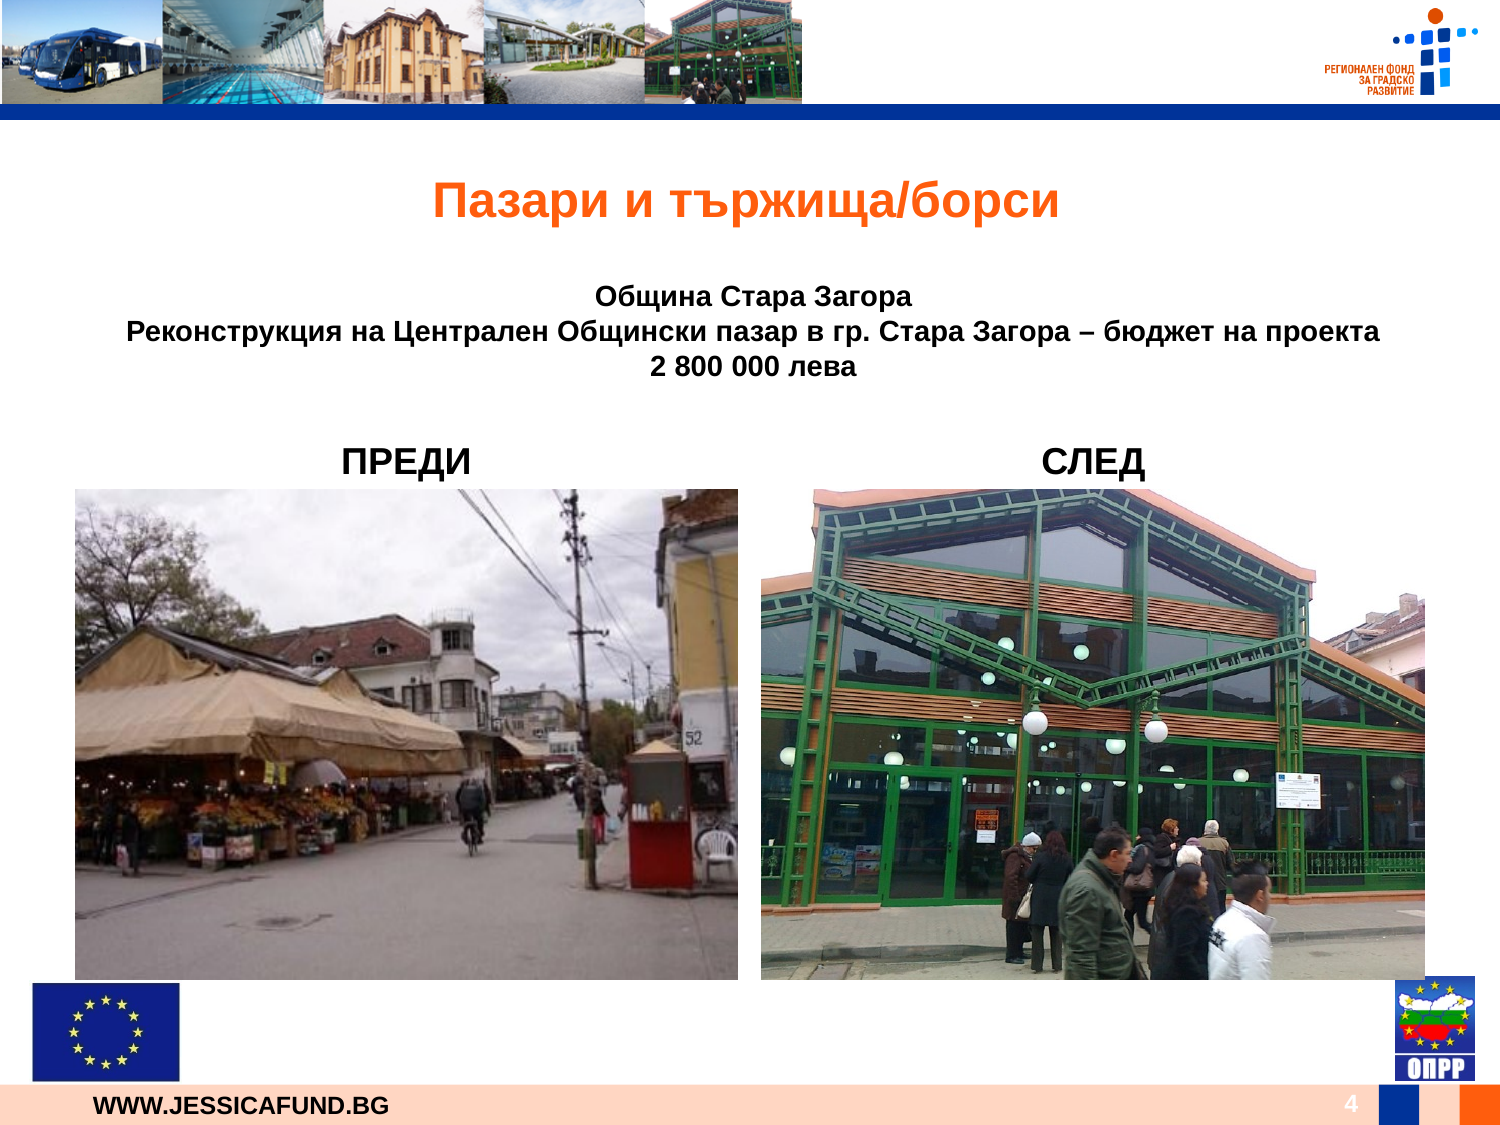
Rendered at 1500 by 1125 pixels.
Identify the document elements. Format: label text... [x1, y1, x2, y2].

picture [0, 0, 802, 104]
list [761, 489, 1426, 980]
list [74, 489, 738, 980]
list СЛЕД [761, 406, 1426, 489]
picture [1395, 976, 1475, 1081]
title Пазари и тържища/борси Община Стара Загора Реконструкция на Централен Общински пазар в гр. Стара Загора – бюджет на проекта 2 800 000 лева [57, 138, 1450, 386]
picture [1325, 8, 1478, 95]
list ПРЕДИ [74, 406, 738, 489]
picture [29, 980, 182, 1084]
